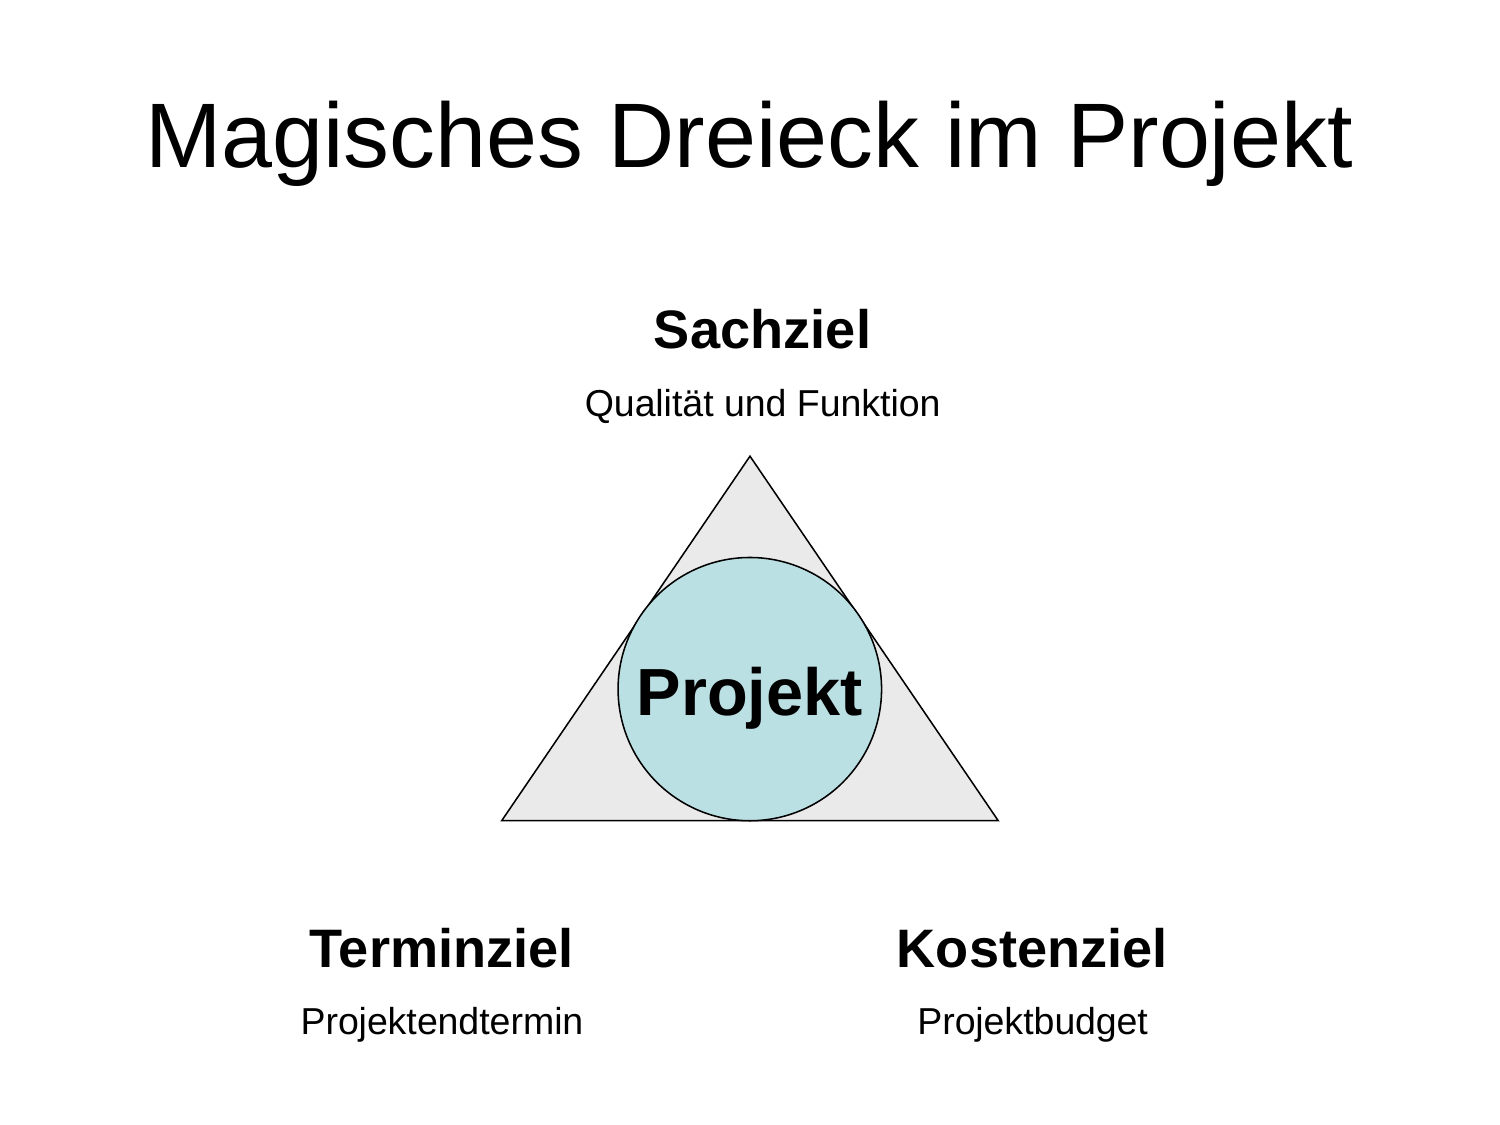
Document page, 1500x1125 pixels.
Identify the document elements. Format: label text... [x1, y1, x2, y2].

text_box Terminziel Projektendtermin [285, 905, 599, 1050]
text_box Sachziel Qualität und Funktion [569, 287, 956, 432]
text_box Magisches Dreieck im Projekt [112, 49, 1388, 213]
text_box Kostenziel Projektbudget [881, 905, 1184, 1050]
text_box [501, 455, 999, 822]
